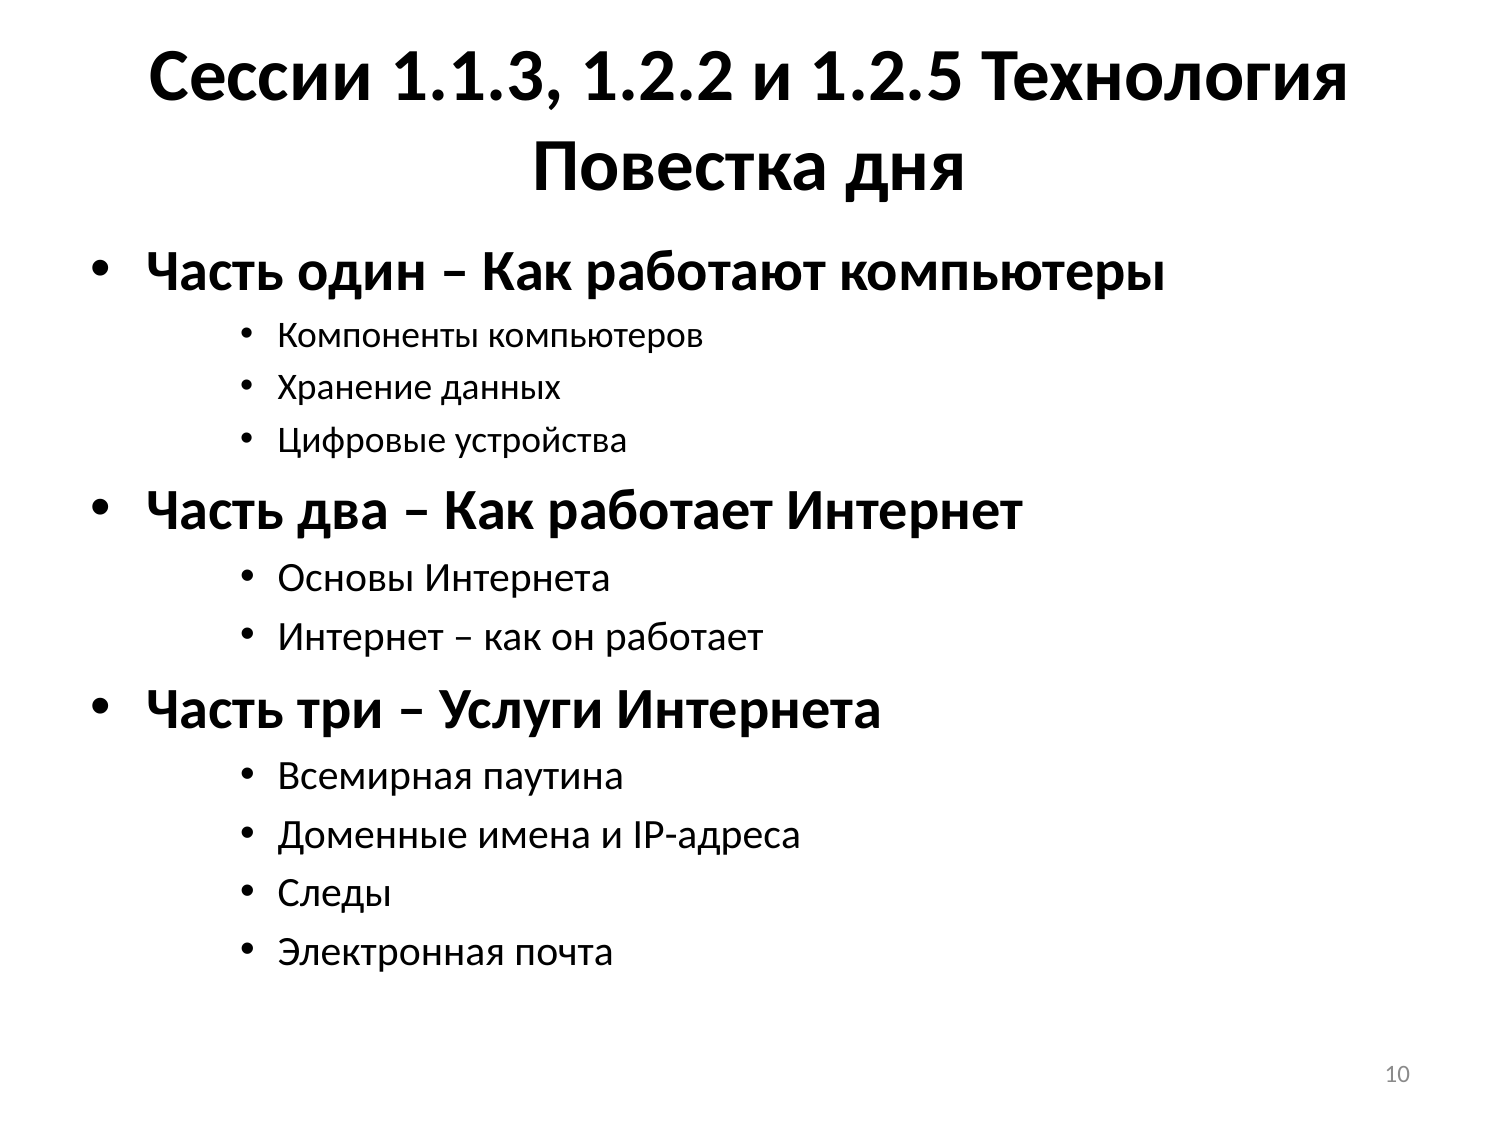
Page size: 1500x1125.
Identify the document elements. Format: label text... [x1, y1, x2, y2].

title Сессии 1.1.3, 1.2.2 и 1.2.5 Технология Повестка дня [75, 45, 1425, 187]
list Часть один – Как работают компьютеры Компоненты компьютеров Хранение данных Цифровые устройства Часть два – Как работает Интернет Основы Интернета Интернет – как он работает Часть три – Услуги Интернета Всемирная паутина Доменные имена и IP-адреса Следы Электронная почта [75, 225, 1472, 1125]
